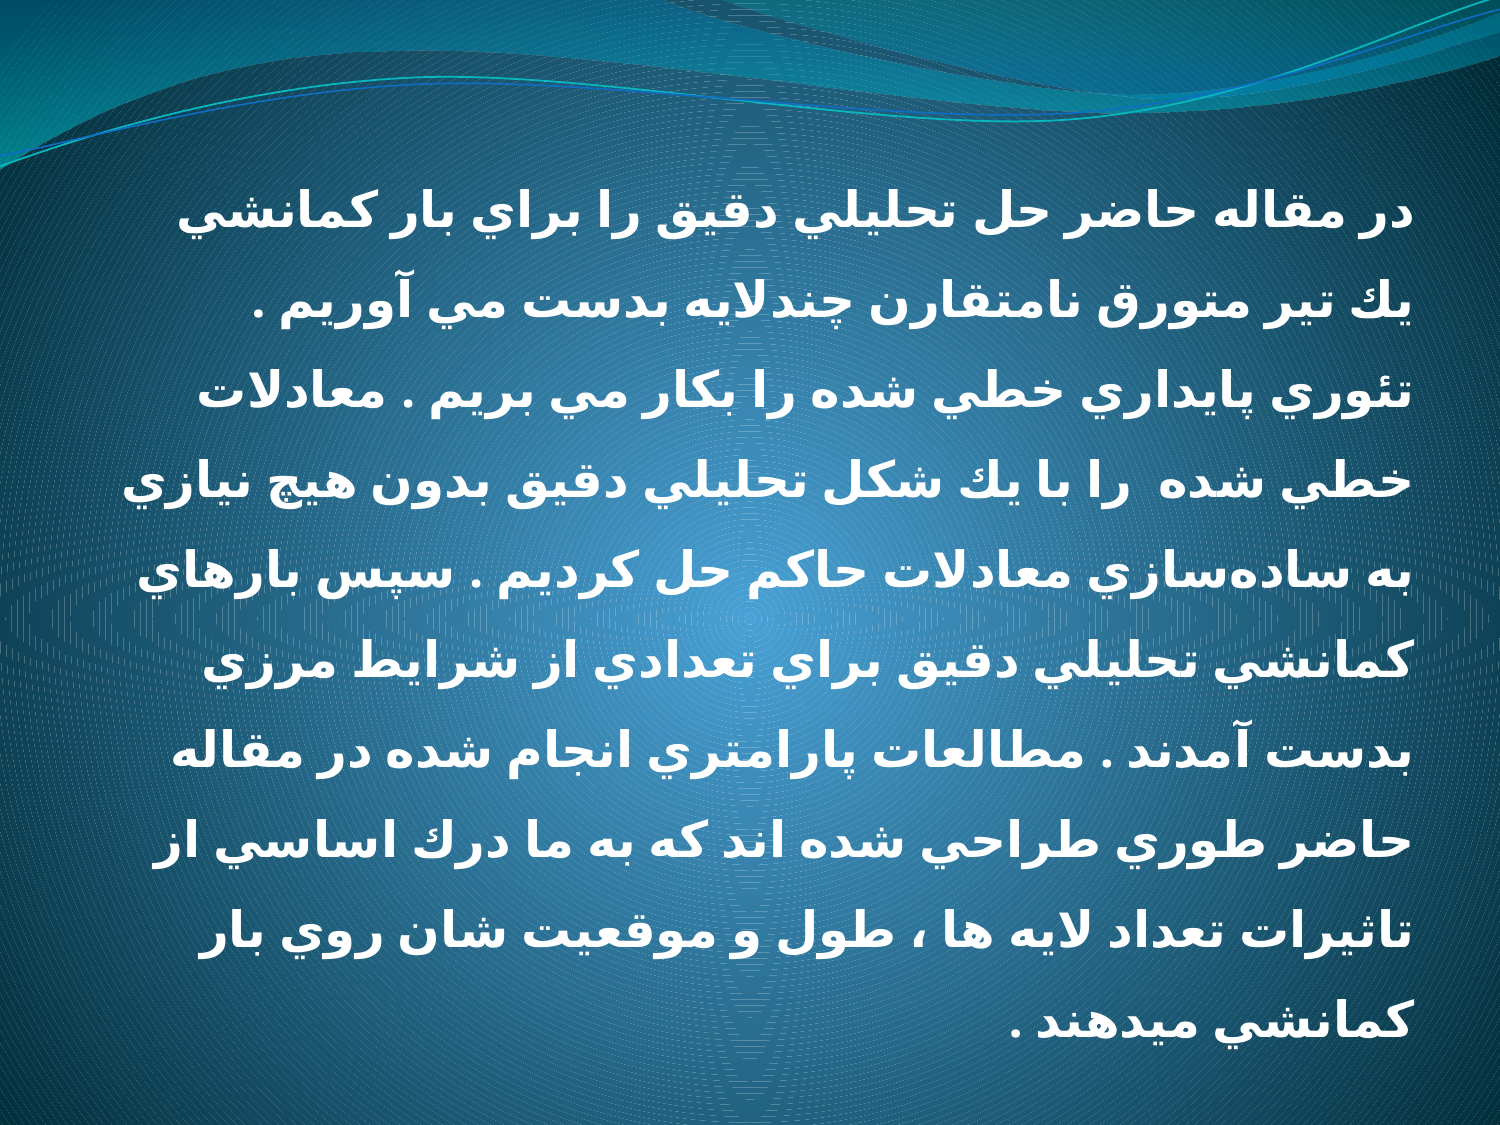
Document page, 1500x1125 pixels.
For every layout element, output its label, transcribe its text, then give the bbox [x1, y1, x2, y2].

text_box در مقاله حاضر حل تحليلي دقيق را براي بار كمانشي يك تير متورق نامتقارن چندلايه بدست مي آوريم . تئوري پايداري خطي شده را بكار مي بريم . معادلات خطي شده را با يك شكل تحليلي دقيق بدون هيچ نيازي به ساده‌سازي معادلات حاكم حل کرديم . سپس بارهاي كمانشي تحليلي دقيق براي تعدادي از شرايط مرزي بدست آمدند . مطالعات پارامتري انجام شده در مقاله حاضر طوري طراحي شده اند كه به ما درك اساسي از تاثيرات تعداد لايه ها ، طول و موقعيت شان روي بار كمانشي ميدهند . [93, 140, 1430, 1125]
